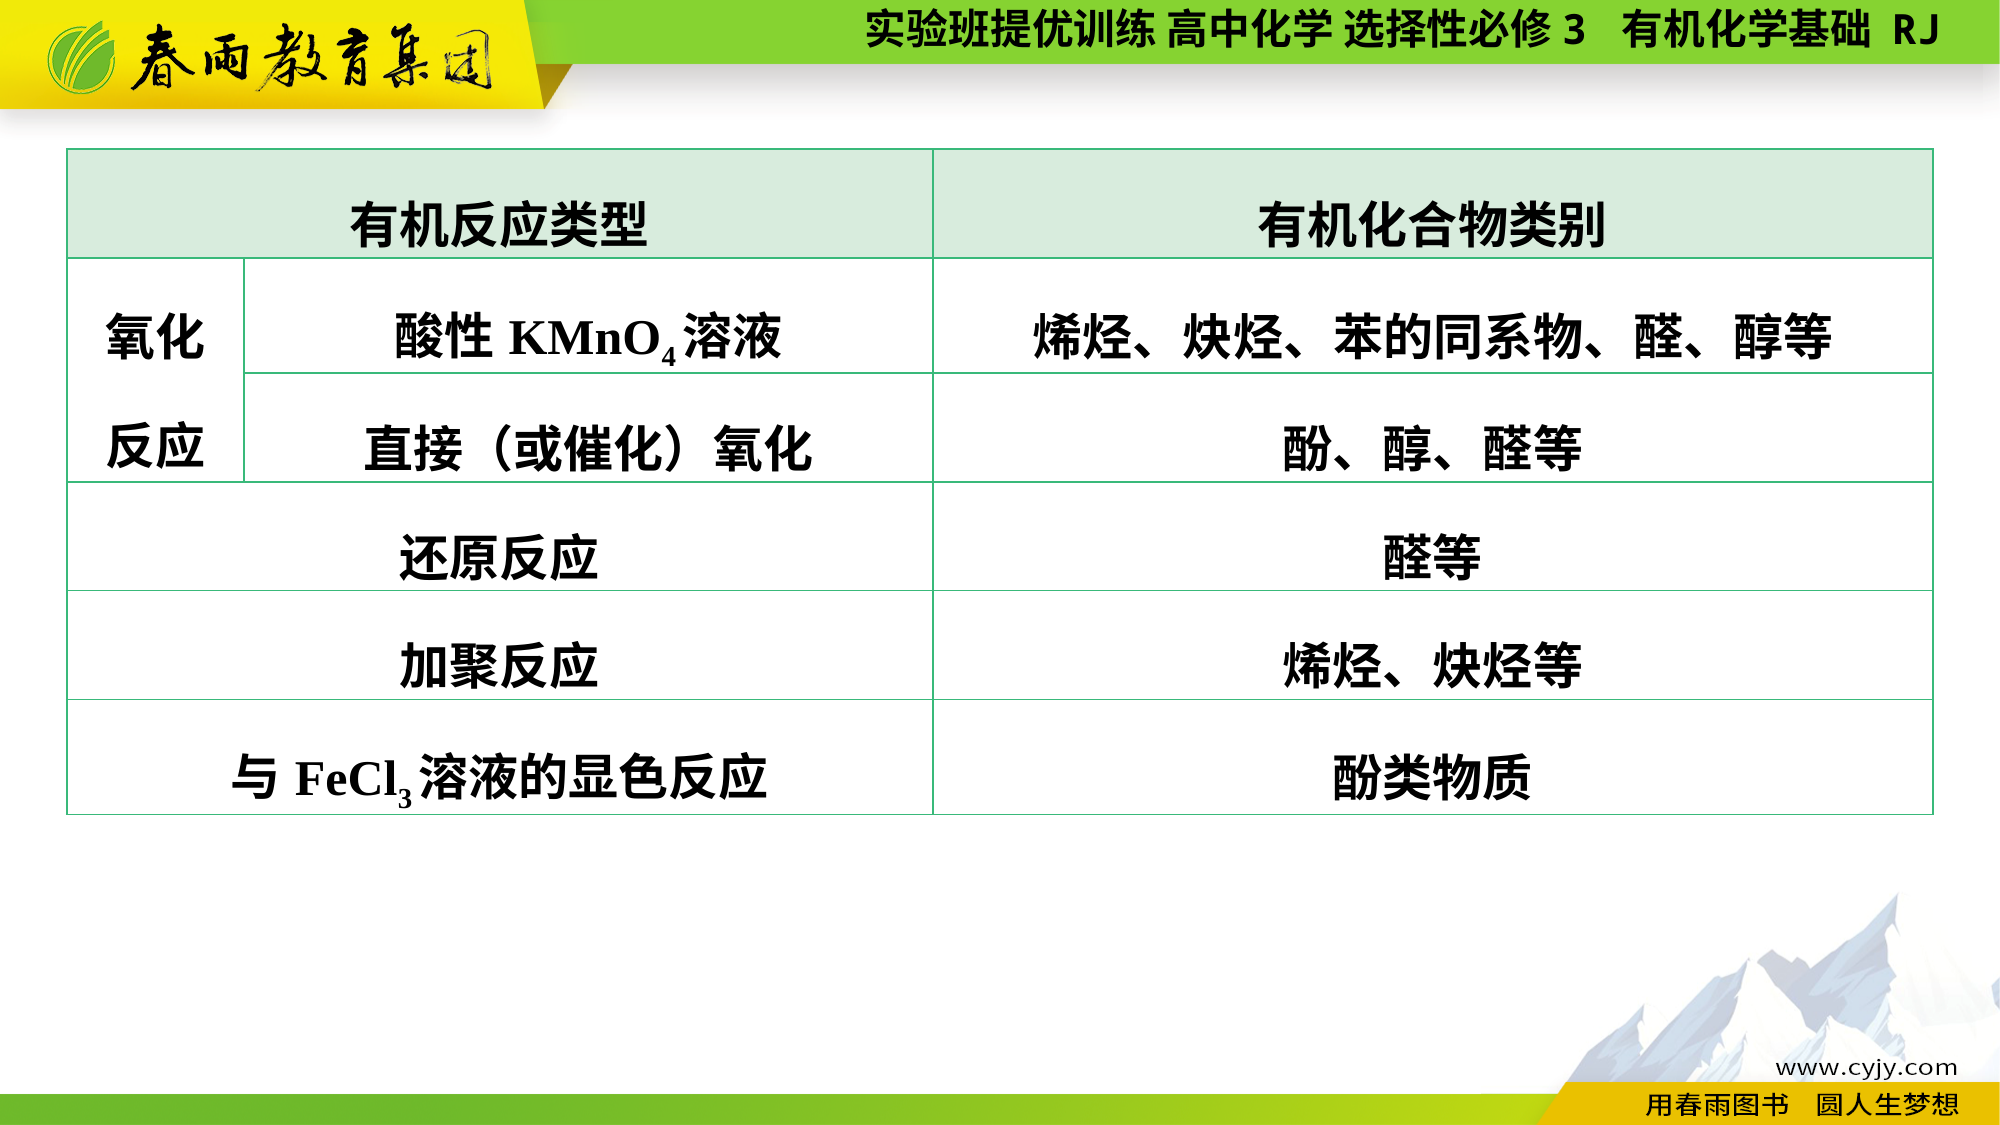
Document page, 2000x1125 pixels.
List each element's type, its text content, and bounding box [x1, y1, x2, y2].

table_cell 烯烃、炔烃、苯的同系物、醛、醇等 [934, 259, 1932, 372]
table_header 有机化合物类别 [934, 150, 1932, 257]
table_header 有机反应类型 [68, 150, 932, 257]
table_cell 氧化 反应 [68, 259, 243, 481]
table_cell 直接（或催化）氧化 [245, 374, 932, 481]
picture [0, 0, 2000, 1125]
table_cell 加聚反应 [68, 591, 932, 699]
table_cell 醛等 [934, 483, 1932, 590]
table_cell 酚、醇、醛等 [934, 374, 1932, 481]
table_cell 还原反应 [68, 483, 932, 590]
table_cell 酸性KMnO4溶液 [245, 259, 932, 372]
table_cell 酚类物质 [934, 700, 1932, 814]
table_cell 烯烃、炔烃等 [934, 591, 1932, 699]
table_cell 与FeCl3溶液的显色反应 [68, 700, 932, 814]
